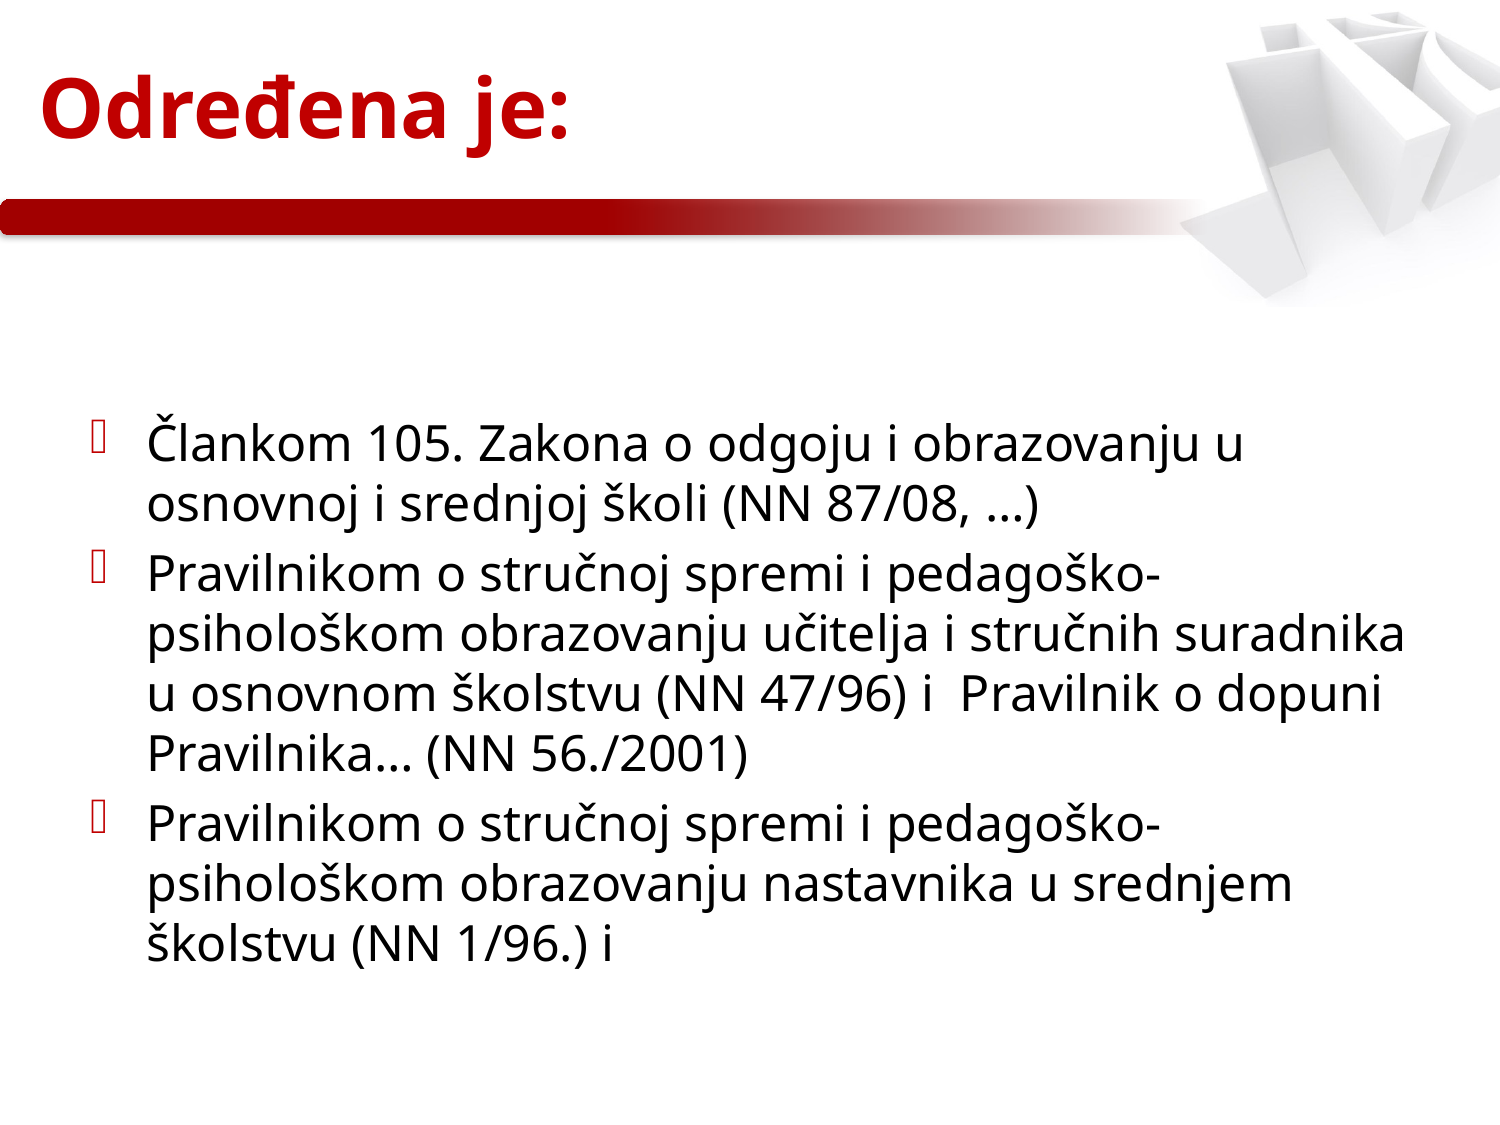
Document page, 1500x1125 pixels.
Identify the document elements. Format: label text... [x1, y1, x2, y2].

title Određena je: [23, 11, 1219, 200]
picture [1171, 0, 1500, 307]
list Člankom 105. Zakona o odgoju i obrazovanju u osnovnoj i srednjoj školi (NN 87/08, …) Pravilnikom o stručnoj spremi i pedagoško-psihološkom obrazovanju učitelja i stručnih suradnika u osnovnom školstvu (NN 47/96) i Pravilnik o dopuni Pravilnika… (NN 56./2001) Pravilnikom o stručnoj spremi i pedagoško-psihološkom obrazovanju nastavnika u srednjem školstvu (NN 1/96.) i [75, 292, 1425, 1090]
